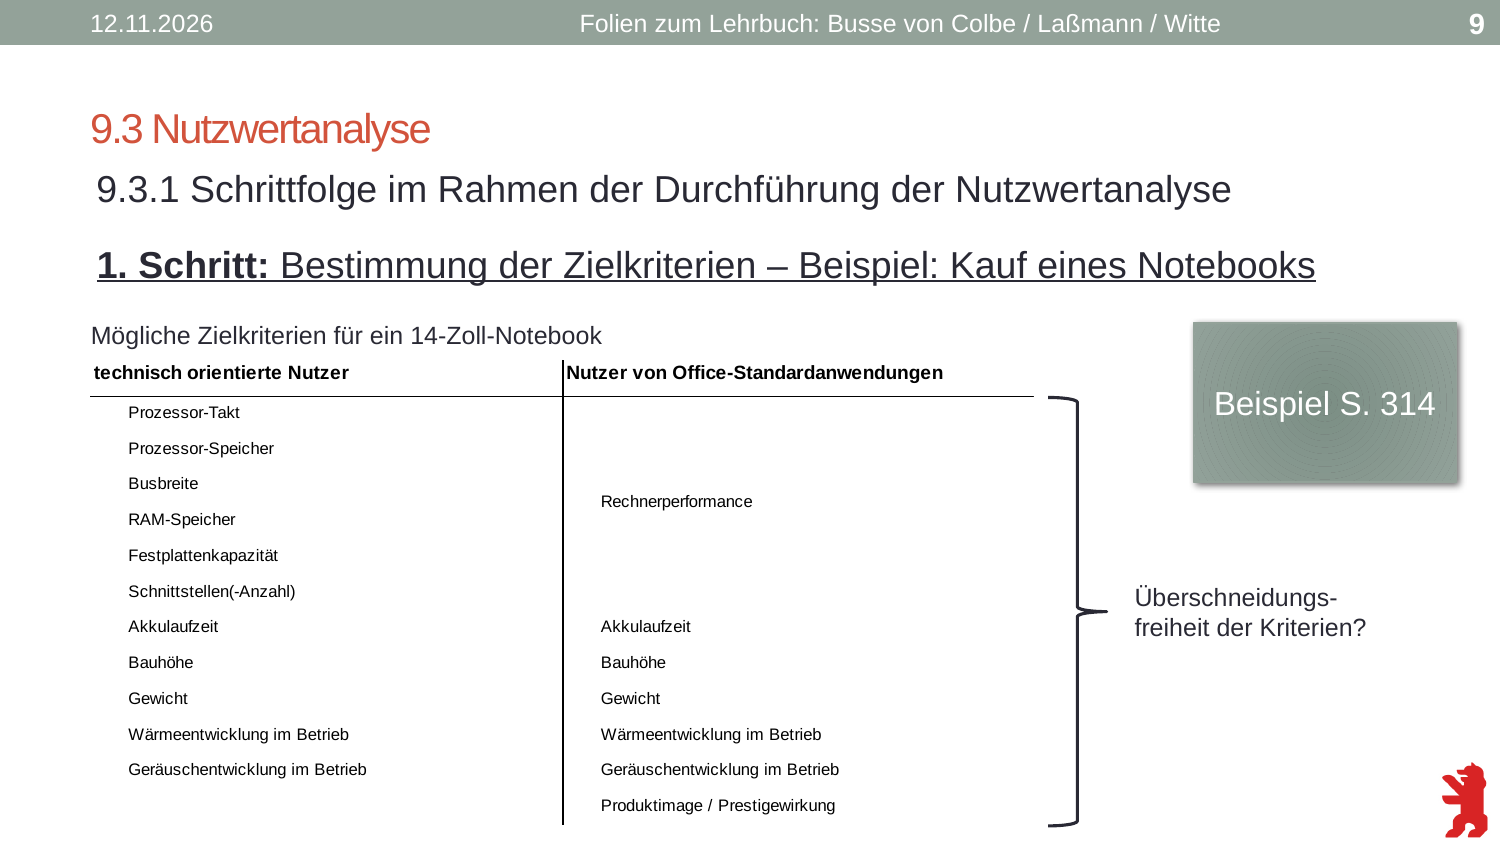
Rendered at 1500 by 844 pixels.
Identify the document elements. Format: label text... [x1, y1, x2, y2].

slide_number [75, 2, 550, 43]
text_box 9.3.1 Schrittfolge im Rahmen der Durchführung der Nutzwertanalyse [81, 157, 1248, 217]
picture [1434, 760, 1500, 844]
picture [89, 359, 1036, 827]
footer Folien zum Lehrbuch: Busse von Colbe / Laßmann / Witte [562, 2, 1238, 43]
text_box [1048, 396, 1108, 827]
title 9.3 Nutzwertanalyse [75, 65, 1500, 188]
slide_number 9 [1325, 2, 1500, 43]
text_box Beispiel S. 314 [1193, 322, 1457, 483]
text_box 1. Schritt: Bestimmung der Zielkriterien – Beispiel: Kauf eines Notebooks [82, 233, 1331, 293]
text_box Mögliche Zielkriterien für ein 14-Zoll-Notebook [76, 312, 619, 357]
text_box Überschneidungs- freiheit der Kriterien? [1119, 573, 1401, 649]
